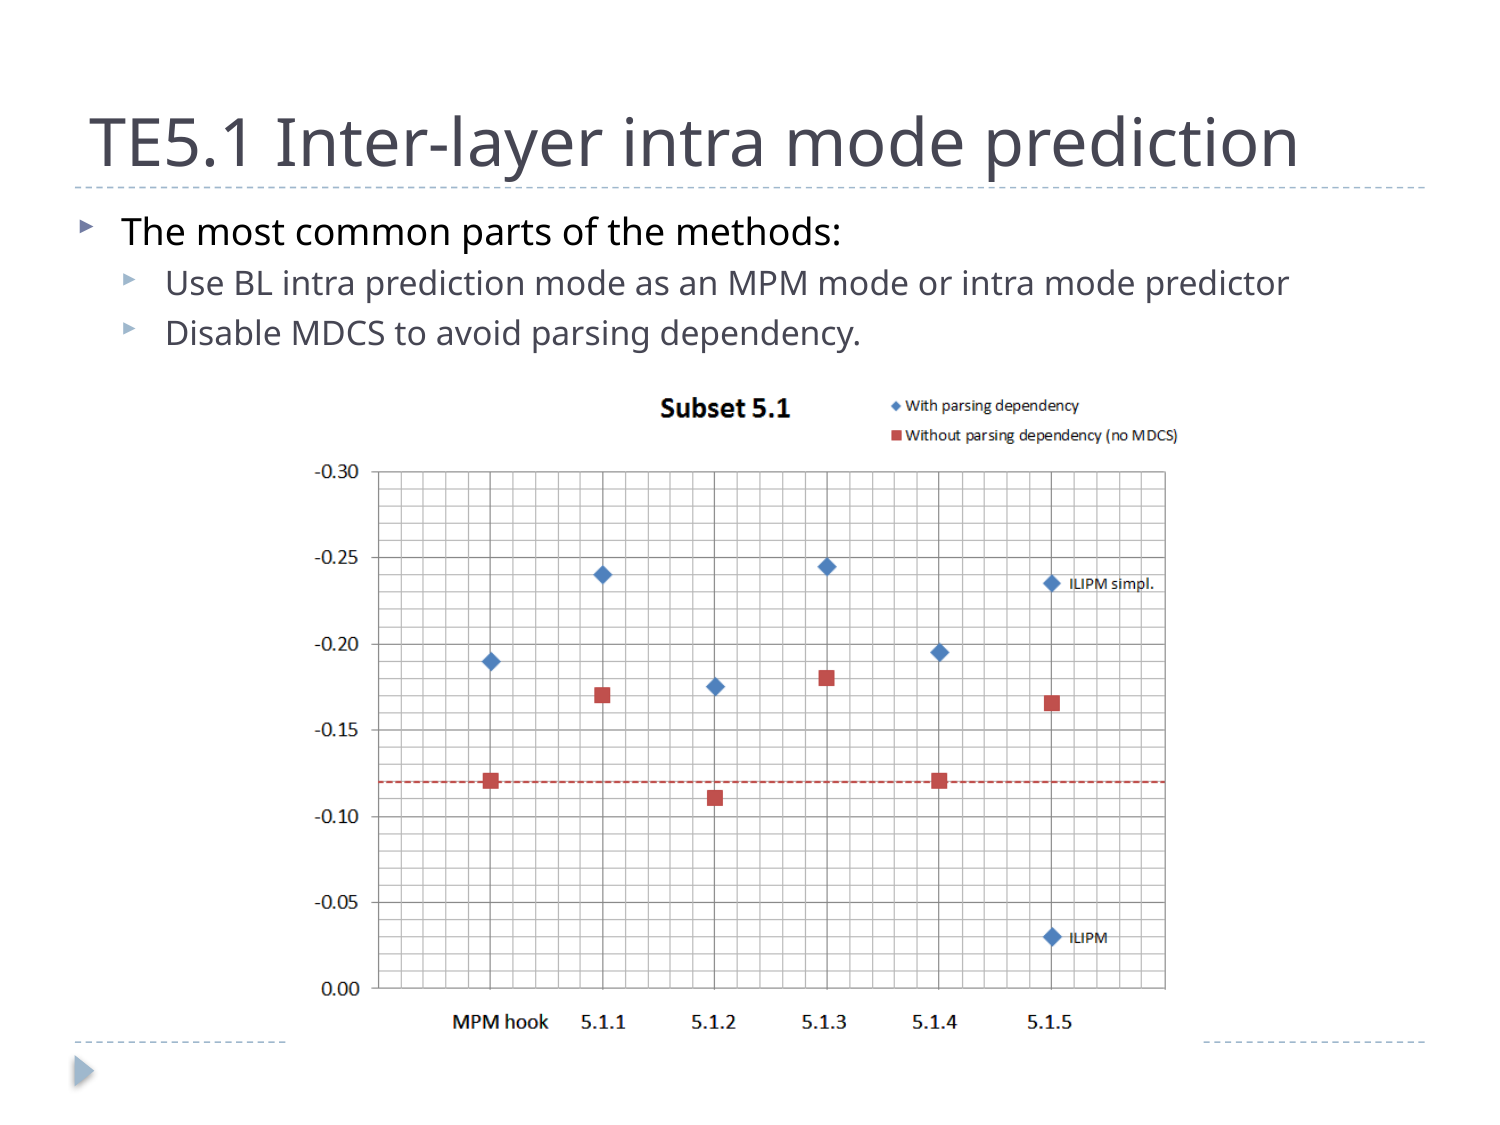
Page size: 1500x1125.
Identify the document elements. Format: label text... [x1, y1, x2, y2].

title TE5.1 Inter-layer intra mode prediction [75, 24, 1425, 188]
picture [287, 372, 1201, 1063]
list The most common parts of the methods: Use BL intra prediction mode as an MPM mode or intra mode predictor Disable MDCS to avoid parsing dependency. [62, 200, 1413, 363]
